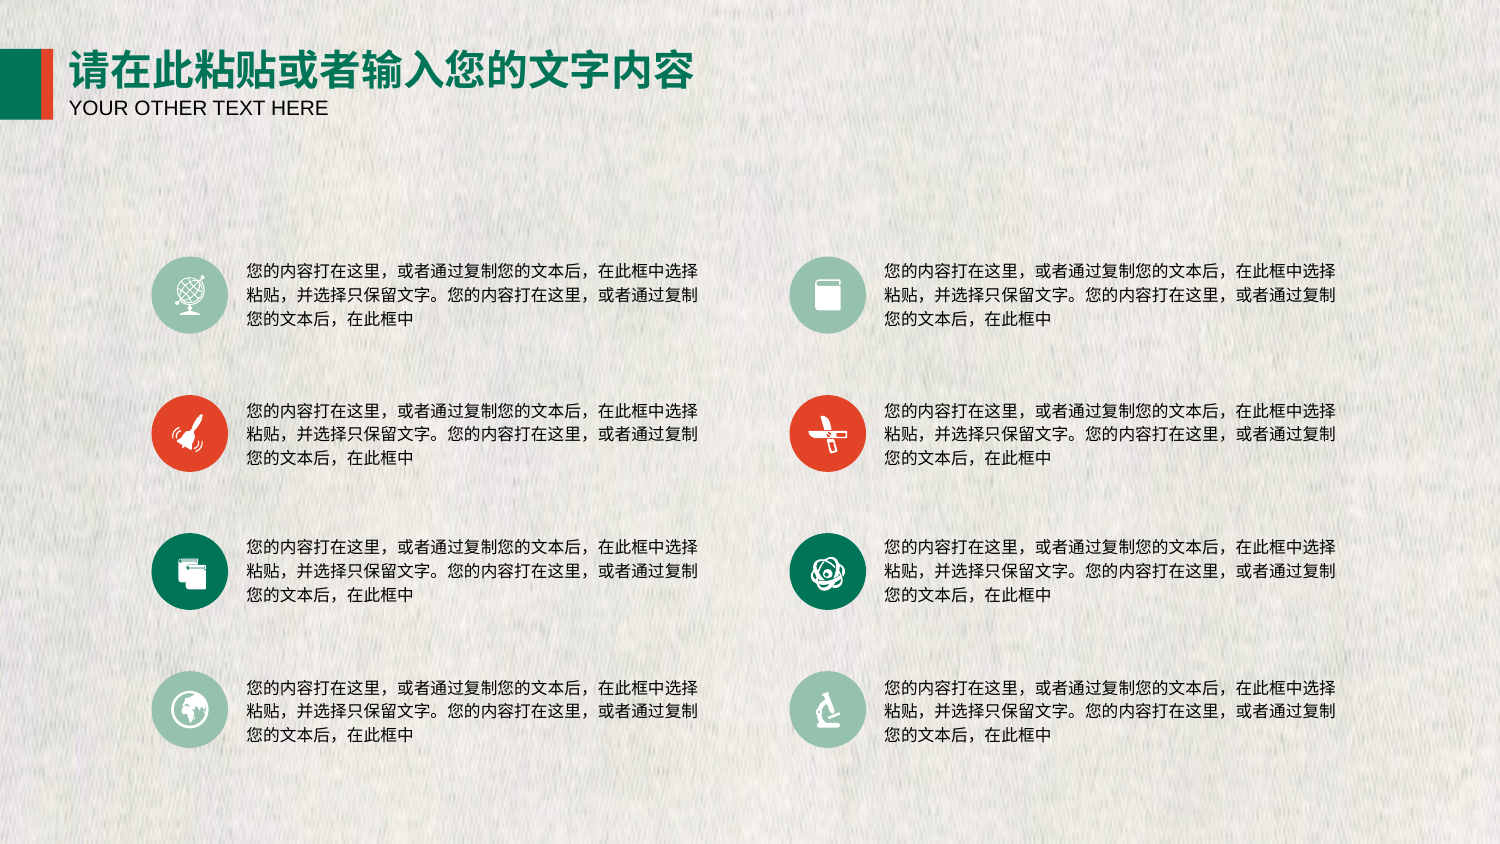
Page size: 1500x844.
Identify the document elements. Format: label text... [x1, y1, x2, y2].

text_box [789, 533, 867, 610]
text_box 您的内容打在这里，或者通过复制您的文本后，在此框中选择粘贴，并选择只保留文字。您的内容打在这里，或者通过复制您的文本后，在此框中 [246, 673, 708, 746]
text_box 您的内容打在这里，或者通过复制您的文本后，在此框中选择粘贴，并选择只保留文字。您的内容打在这里，或者通过复制您的文本后，在此框中 [246, 532, 708, 605]
text_box [151, 671, 229, 748]
picture [0, 0, 1500, 844]
text_box 请在此粘贴或者输入您的文字内容 [54, 36, 711, 102]
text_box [174, 274, 206, 315]
text_box [171, 690, 209, 729]
text_box [789, 395, 867, 472]
text_box [172, 414, 203, 450]
text_box 您的内容打在这里，或者通过复制您的文本后，在此框中选择粘贴，并选择只保留文字。您的内容打在这里，或者通过复制您的文本后，在此框中 [884, 532, 1345, 605]
text_box [193, 440, 203, 452]
text_box [789, 256, 867, 334]
text_box YOUR OTHER TEXT HERE [54, 86, 344, 127]
text_box 您的内容打在这里，或者通过复制您的文本后，在此框中选择粘贴，并选择只保留文字。您的内容打在这里，或者通过复制您的文本后，在此框中 [246, 396, 708, 469]
text_box [151, 395, 229, 472]
text_box [810, 557, 845, 591]
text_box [808, 415, 848, 454]
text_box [0, 48, 54, 120]
text_box [815, 279, 841, 311]
text_box [789, 671, 867, 748]
text_box [178, 558, 206, 590]
text_box 您的内容打在这里，或者通过复制您的文本后，在此框中选择粘贴，并选择只保留文字。您的内容打在这里，或者通过复制您的文本后，在此框中 [246, 256, 708, 329]
text_box 您的内容打在这里，或者通过复制您的文本后，在此框中选择粘贴，并选择只保留文字。您的内容打在这里，或者通过复制您的文本后，在此框中 [884, 396, 1345, 469]
text_box [151, 256, 229, 334]
text_box [815, 691, 841, 728]
text_box [151, 533, 229, 610]
text_box 您的内容打在这里，或者通过复制您的文本后，在此框中选择粘贴，并选择只保留文字。您的内容打在这里，或者通过复制您的文本后，在此框中 [884, 673, 1345, 746]
text_box 您的内容打在这里，或者通过复制您的文本后，在此框中选择粘贴，并选择只保留文字。您的内容打在这里，或者通过复制您的文本后，在此框中 [884, 256, 1345, 329]
